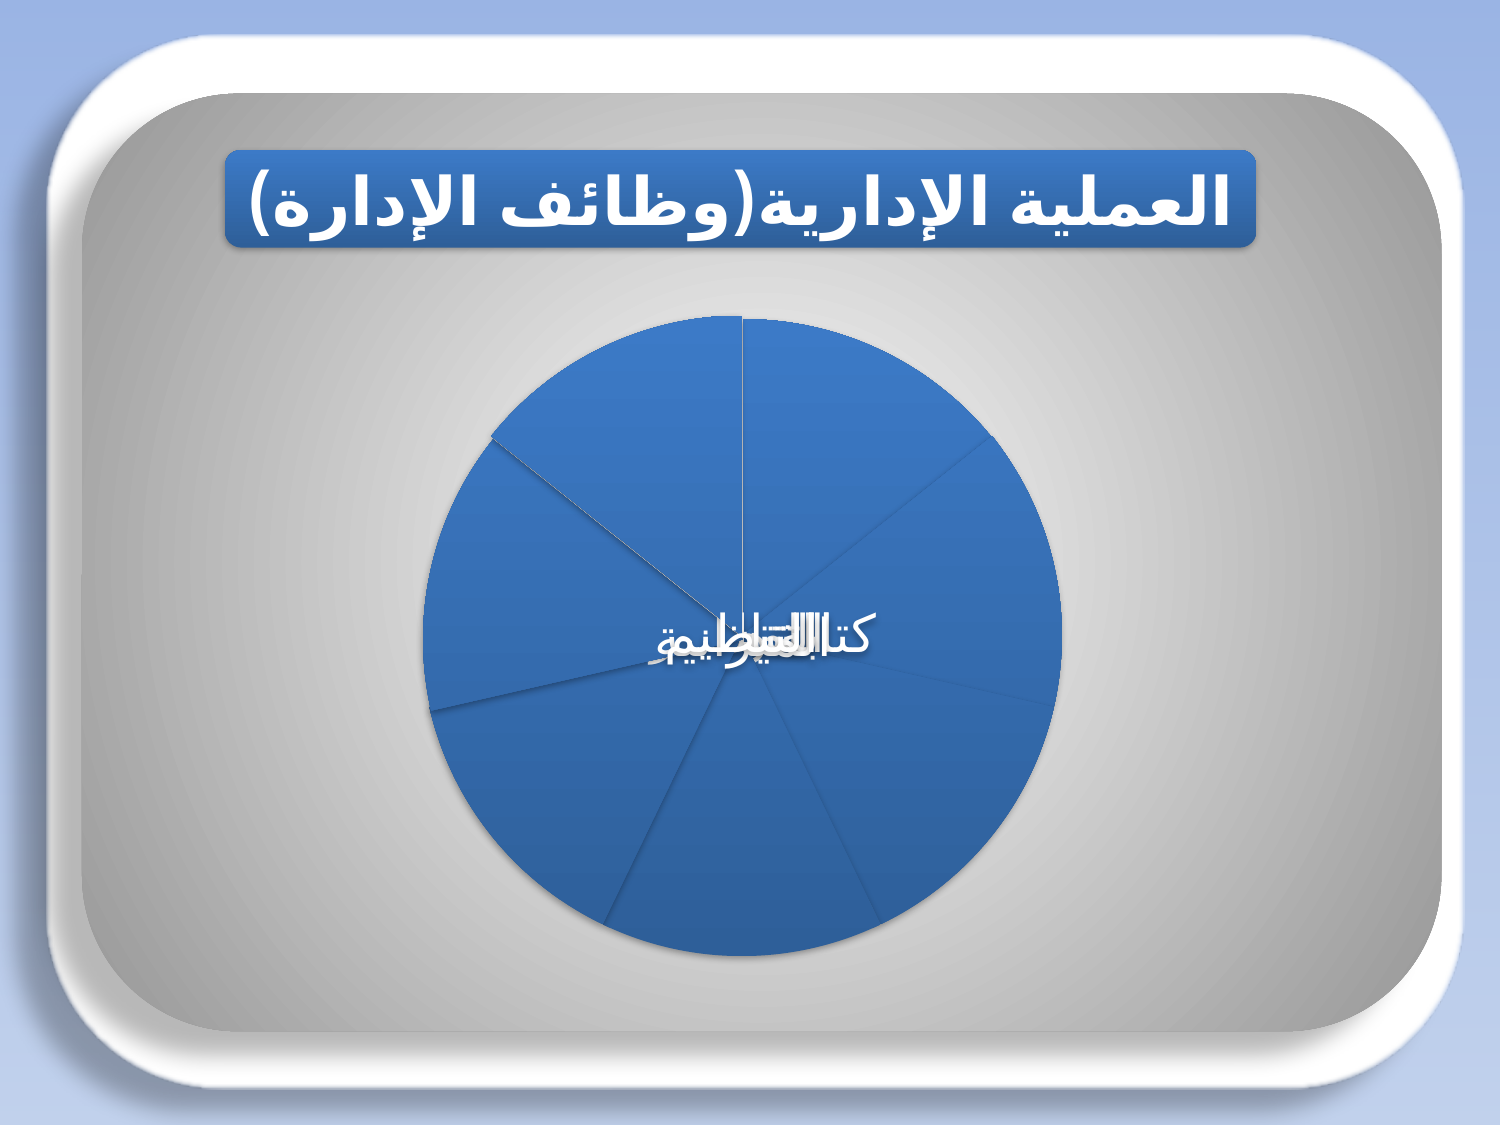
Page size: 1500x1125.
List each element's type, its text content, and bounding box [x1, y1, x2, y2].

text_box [274, 237, 1226, 1001]
text_box [49, 34, 1468, 1089]
text_box العملية الإدارية(وظائف الإدارة) [224, 149, 1257, 248]
text_box [0, 0, 1500, 1125]
text_box [79, 91, 1444, 1034]
